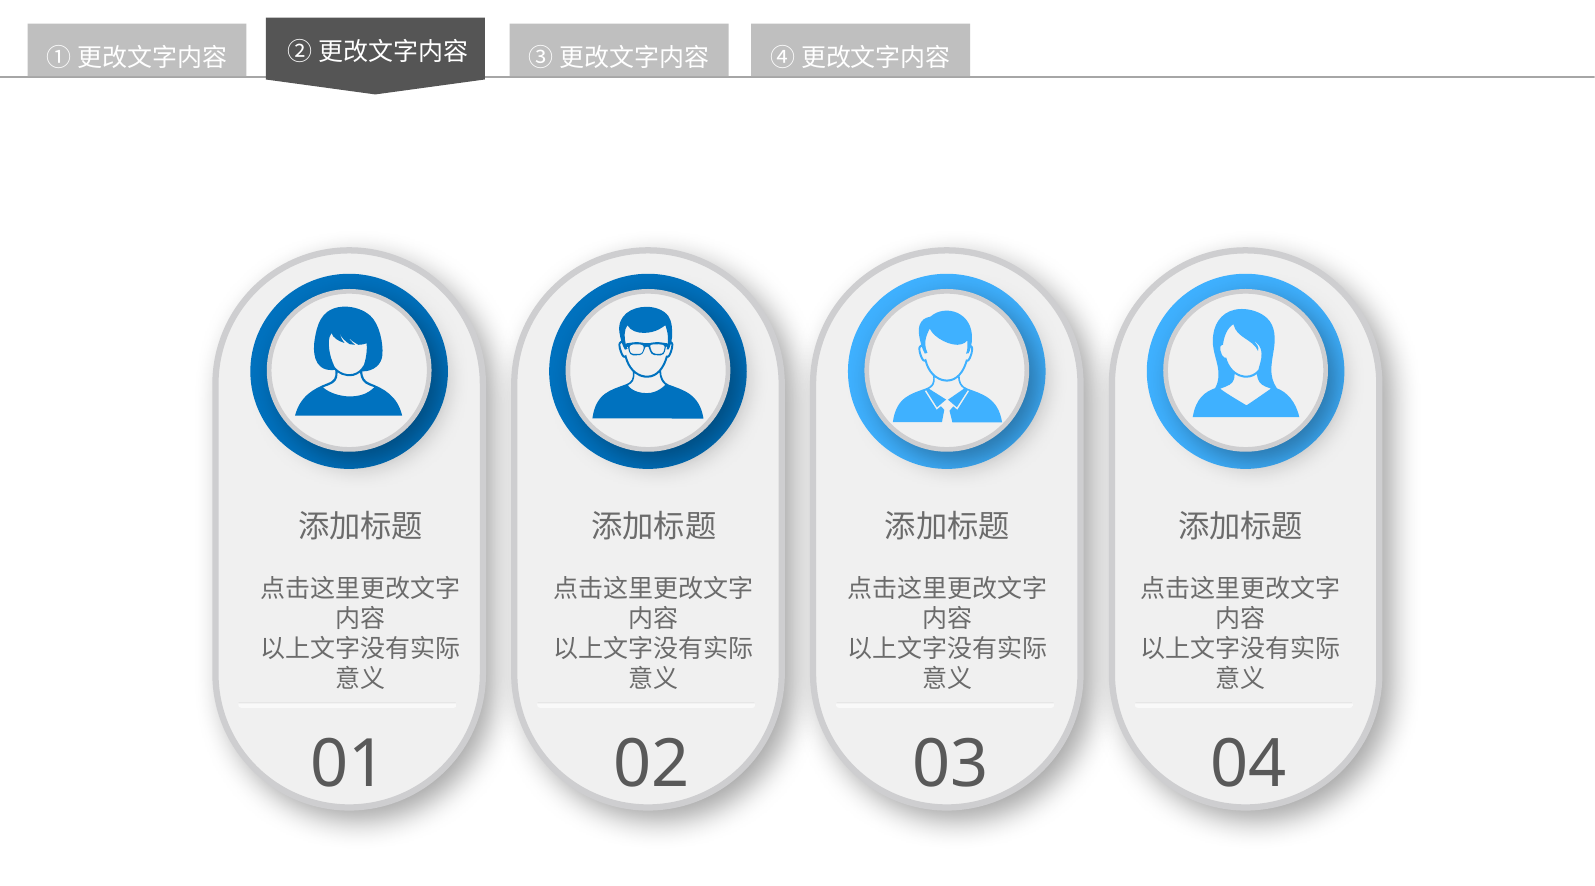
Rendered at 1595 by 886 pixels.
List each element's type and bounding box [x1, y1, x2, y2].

text_box [1111, 250, 1380, 808]
text_box [0, 23, 203, 77]
text_box [208, 17, 549, 95]
text_box [215, 250, 484, 808]
text_box [513, 250, 782, 808]
text_box [812, 250, 1081, 808]
text_box [553, 23, 1595, 77]
